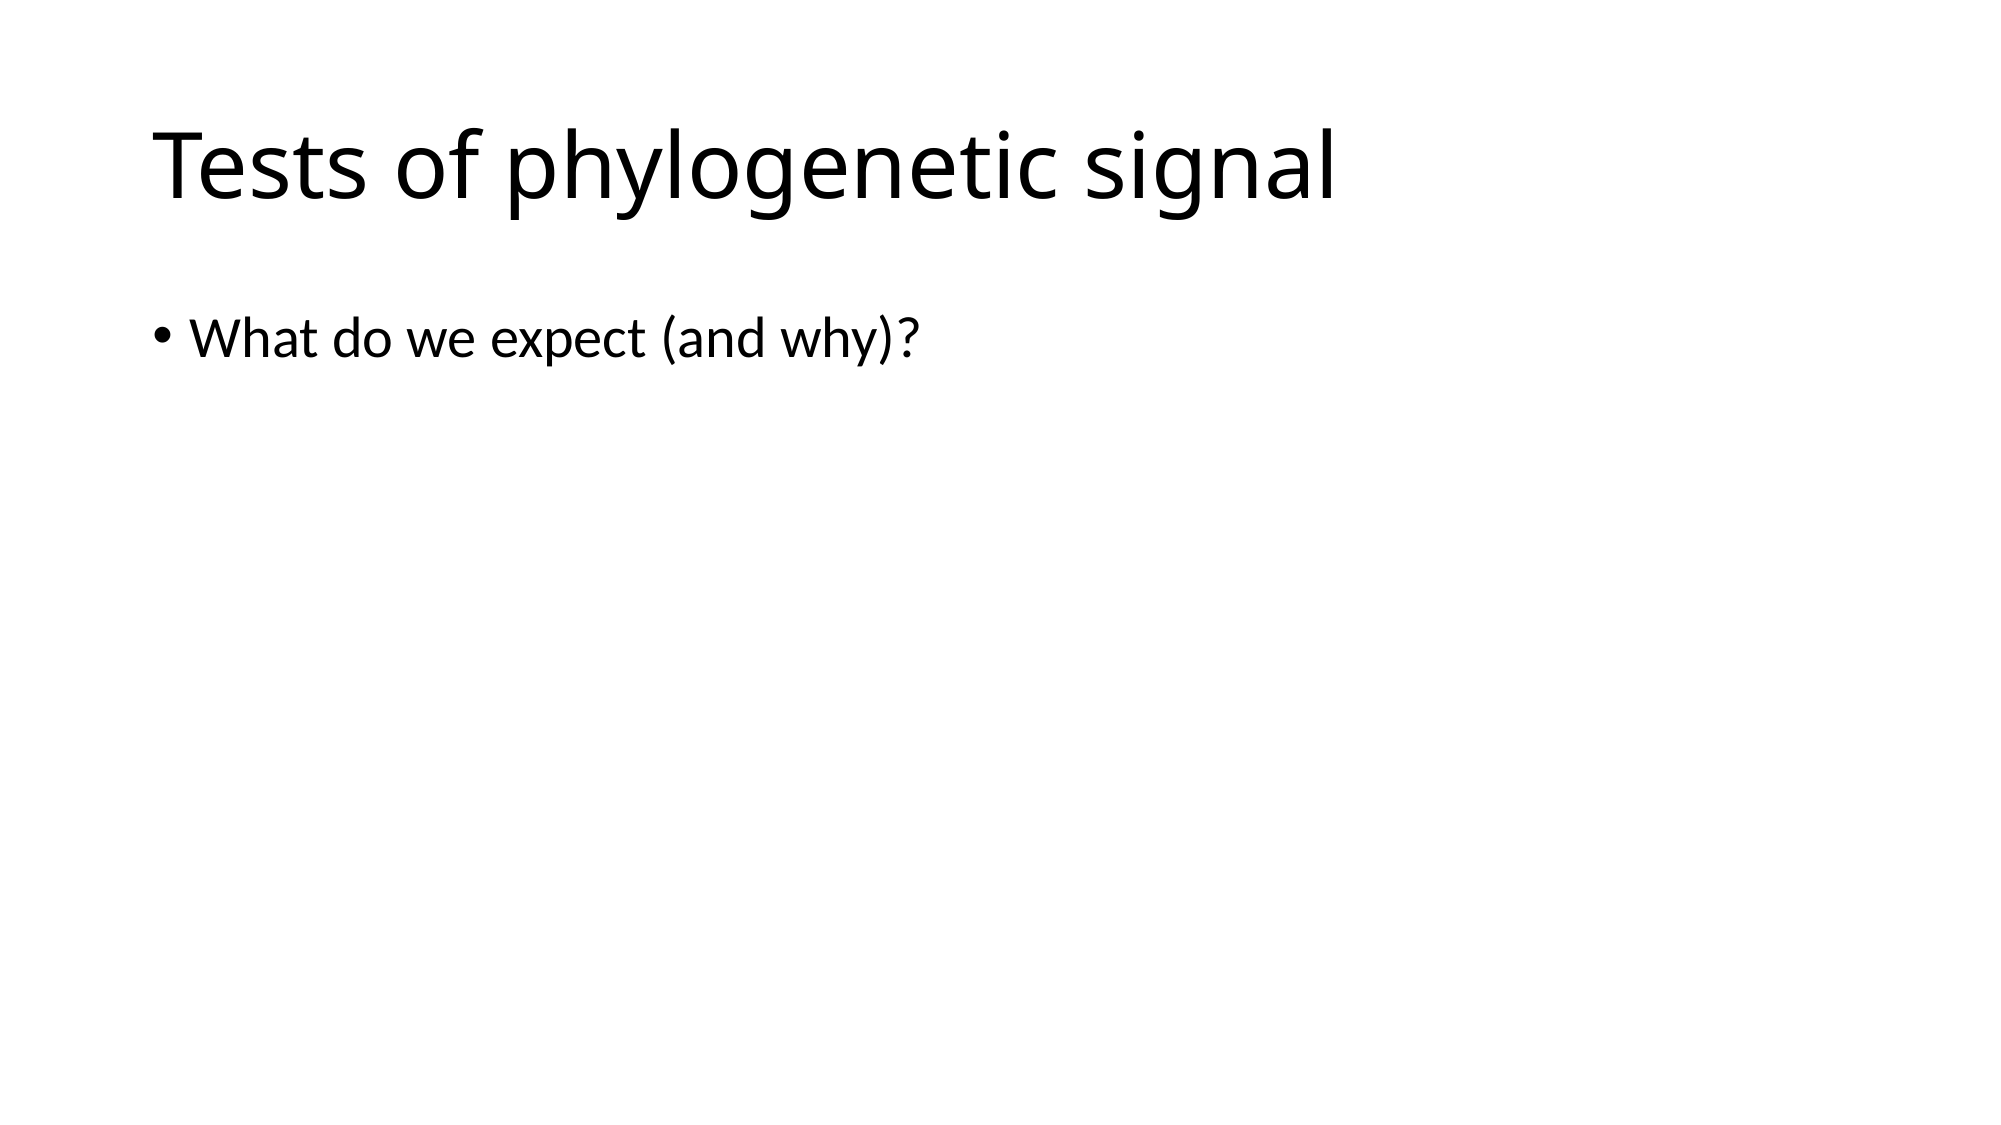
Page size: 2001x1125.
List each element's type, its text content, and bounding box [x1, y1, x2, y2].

title Tests of phylogenetic signal [137, 59, 1863, 278]
list What do we expect (and why)? [137, 299, 1863, 1014]
